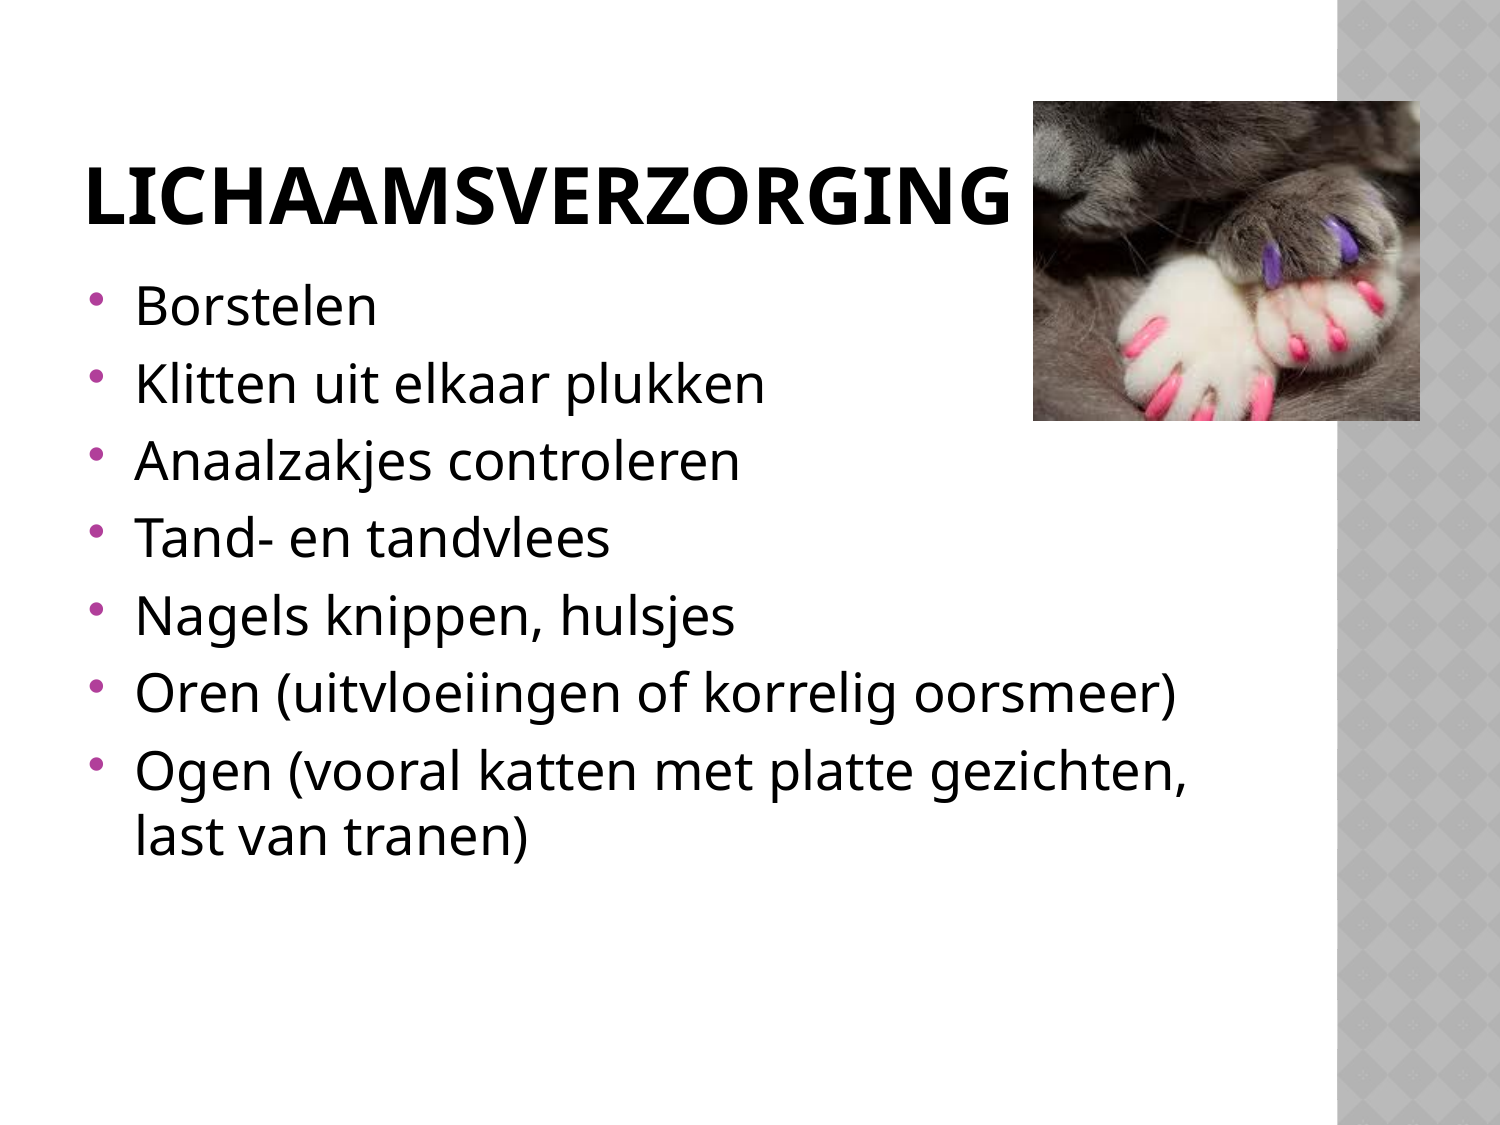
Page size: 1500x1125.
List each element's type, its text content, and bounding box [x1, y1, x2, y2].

picture [1033, 101, 1420, 421]
title lichaamsverzorging [75, 52, 1263, 240]
list Borstelen Klitten uit elkaar plukken Anaalzakjes controleren Tand- en tandvlees Nagels knippen, hulsjes Oren (uitvloeiingen of korrelig oorsmeer) Ogen (vooral katten met platte gezichten, last van tranen) [75, 264, 1263, 1059]
